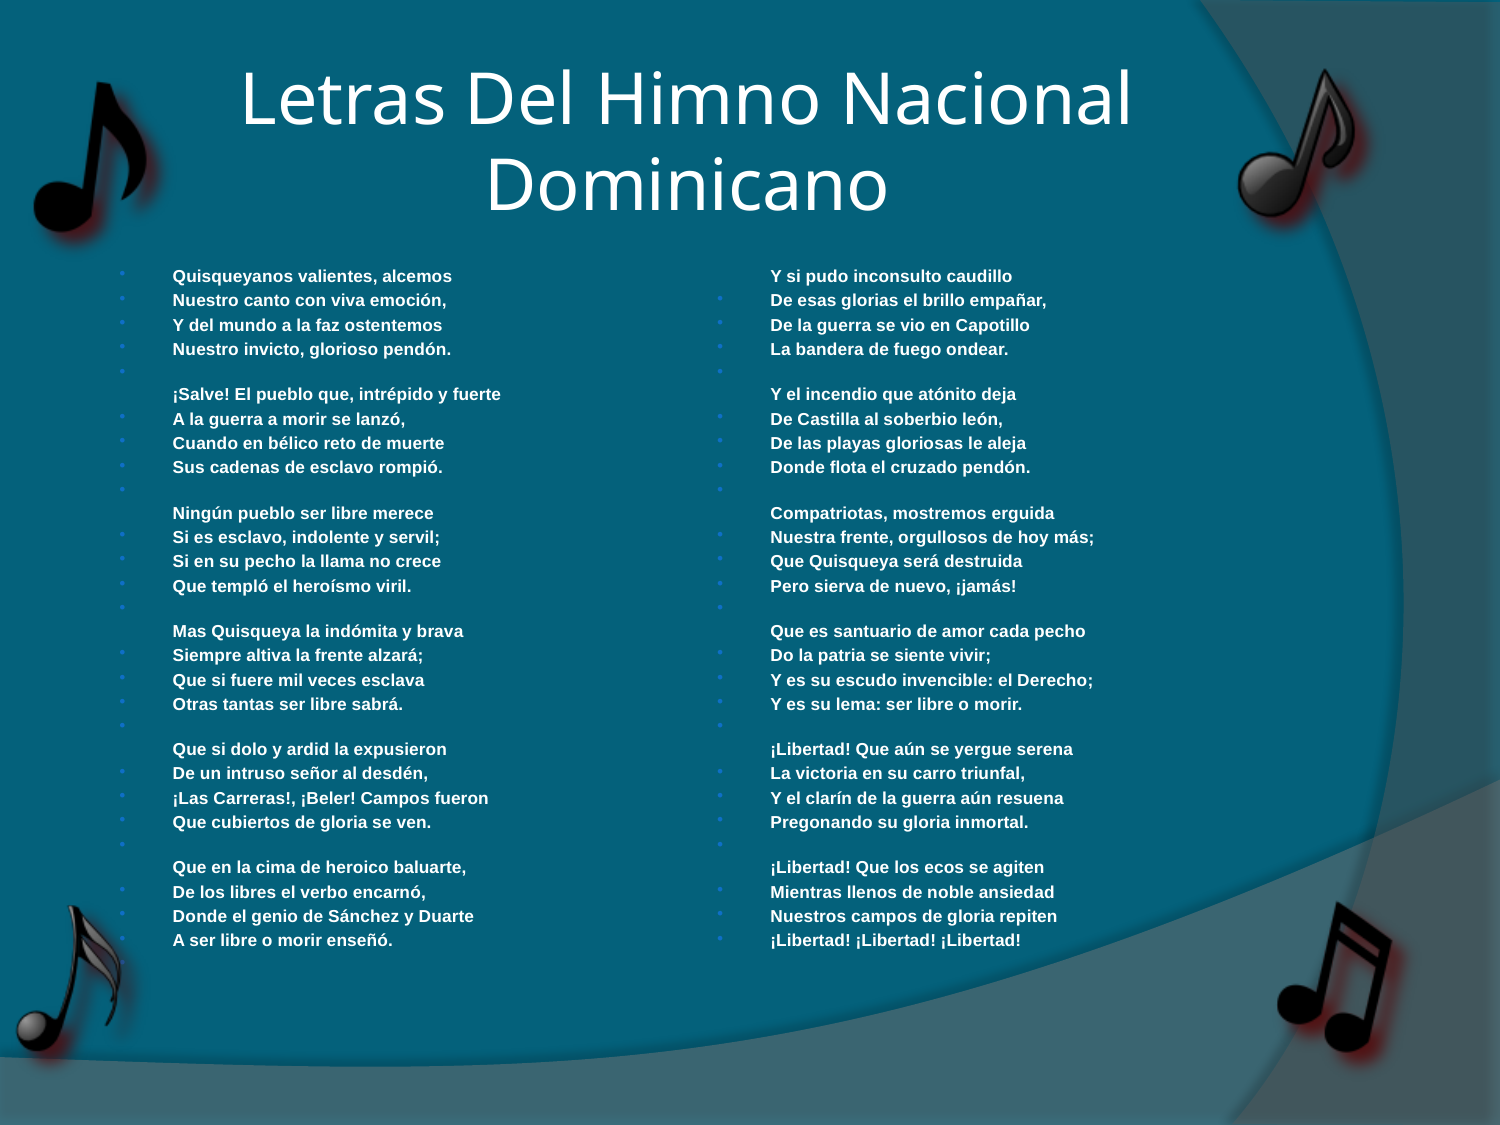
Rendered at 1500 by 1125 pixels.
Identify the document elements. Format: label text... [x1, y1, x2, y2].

picture [1239, 58, 1393, 255]
picture [34, 83, 167, 252]
picture [1265, 890, 1429, 1090]
picture [0, 906, 158, 1090]
title Letras Del Himno Nacional Dominicano [75, 45, 1300, 233]
list Quisqueyanos valientes, alcemos Nuestro canto con viva emoción, Y del mundo a la faz ostentemos Nuestro invicto, glorioso pendón. ¡Salve! El pueblo que, intrépido y fuerte A la guerra a morir se lanzó, Cuando en bélico reto de muerte Sus cadenas de esclavo rompió. Ningún pueblo ser libre merece Si es esclavo, indolente y servil; Si en su pecho la llama no crece Que templó el heroísmo viril. Mas Quisqueya la indómita y brava Siempre altiva la frente alzará; Que si fuere mil veces esclava Otras tantas ser libre sabrá. Que si dolo y ardid la expusieron De un intruso señor al desdén, ¡Las Carreras!, ¡Beler! Campos fueron Que cubiertos de gloria se ven. Que en la cima de heroico baluarte, De los libres el verbo encarnó, Donde el genio de Sánchez y Duarte A ser libre o morir enseñó. Y si pudo inconsulto caudillo De esas glorias el brillo empañar, De la guerra se vio en Capotillo La bandera de fuego ondear. Y el incendio que atónito deja De Castilla al soberbio león, De las playas gloriosas le aleja Donde flota el cruzado pendón. Compatriotas, mostremos erguida Nuestra frente, orgullosos de hoy más; Que Quisqueya será destruida Pero sierva de nuevo, ¡jamás! Que es santuario de amor cada pecho Do la patria se siente vivir; Y es su escudo invencible: el Derecho; Y es su lema: ser libre o morir. ¡Libertad! Que aún se yergue serena La victoria en su carro triunfal, Y el clarín de la guerra aún resuena Pregonando su gloria inmortal. ¡Libertad! Que los ecos se agiten Mientras llenos de noble ansiedad Nuestros campos de gloria repiten ¡Libertad! ¡Libertad! ¡Libertad! [105, 257, 1331, 1001]
